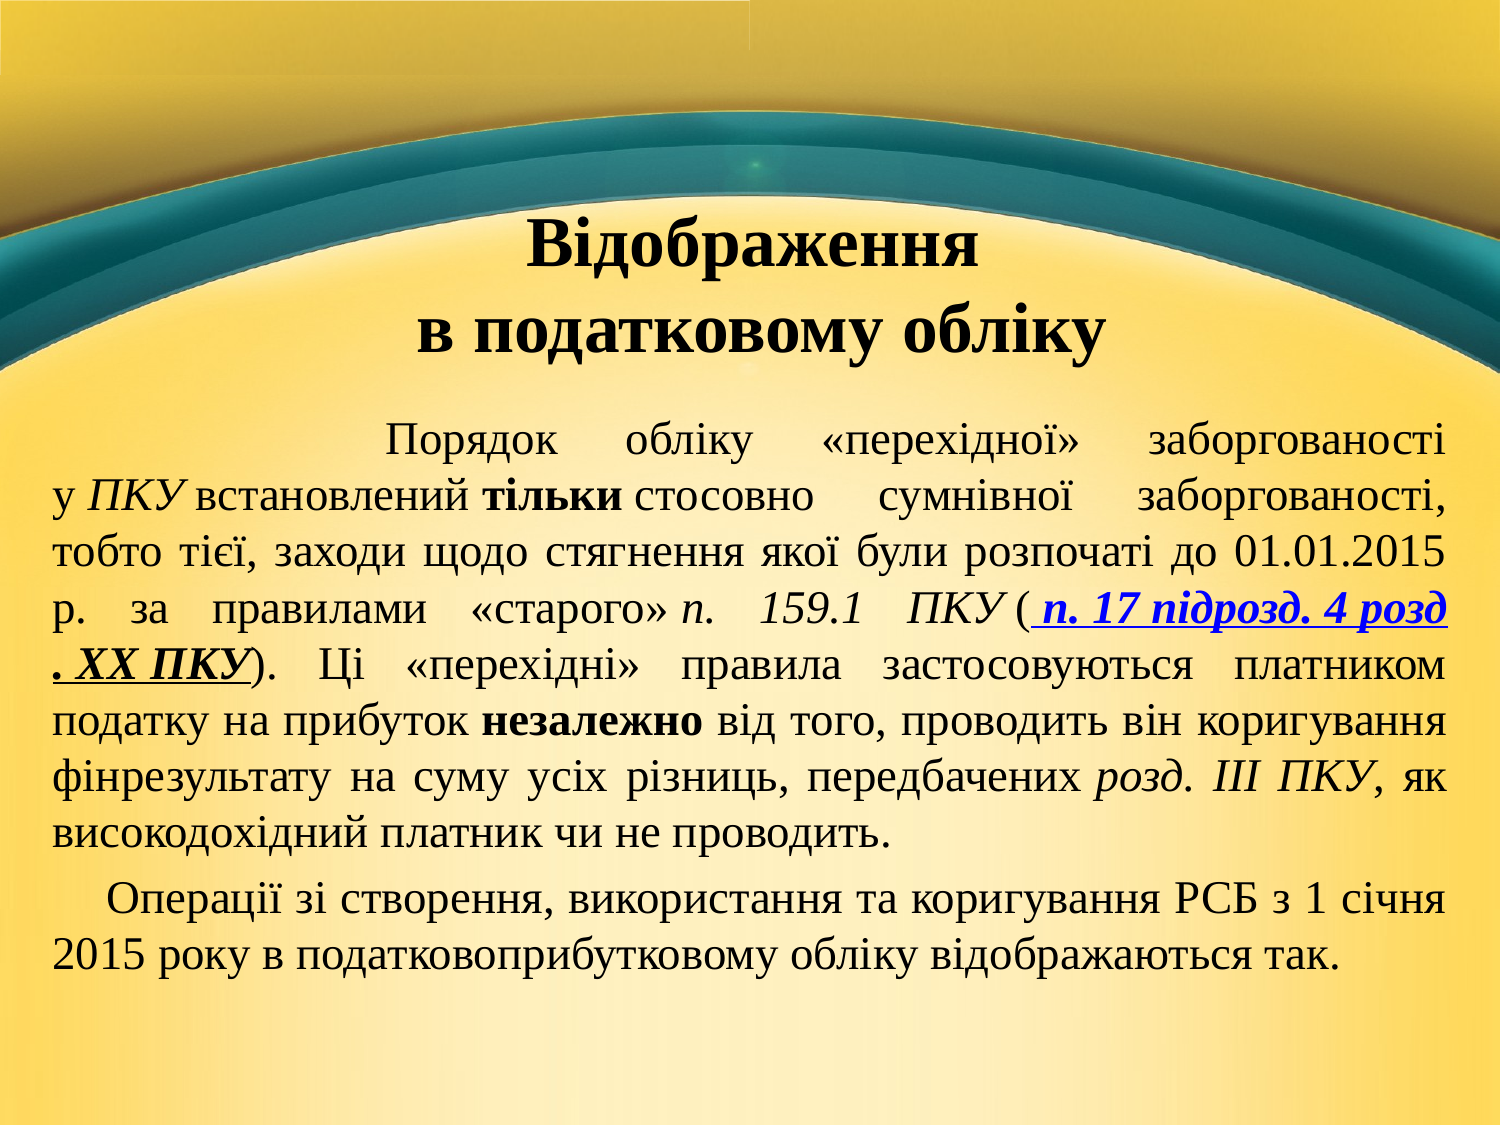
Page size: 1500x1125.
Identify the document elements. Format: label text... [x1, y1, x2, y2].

picture [0, 0, 1500, 1125]
title Відображення в податковому обліку [87, 187, 1438, 375]
list Порядок обліку «перехідної» заборгованості у ПКУ встановлений тільки стосовно сумнівної заборгованості, тобто тієї, заходи щодо стягнення якої були розпочаті до 01.01.2015 р. за правилами «старого» п. 159.1 ПКУ ( п. 17 підрозд. 4 розд. XX ПКУ). Ці «перехідні» правила застосовуються платником податку на прибуток незалежно від того, проводить він коригування фінрезультату на суму усіх різниць, передбачених розд. III ПКУ, як високодохідний платник чи не проводить. Операції зі створення, використання та коригування РСБ з 1 січня 2015 року в податковоприбутковому обліку відображаються так. [37, 399, 1463, 1088]
